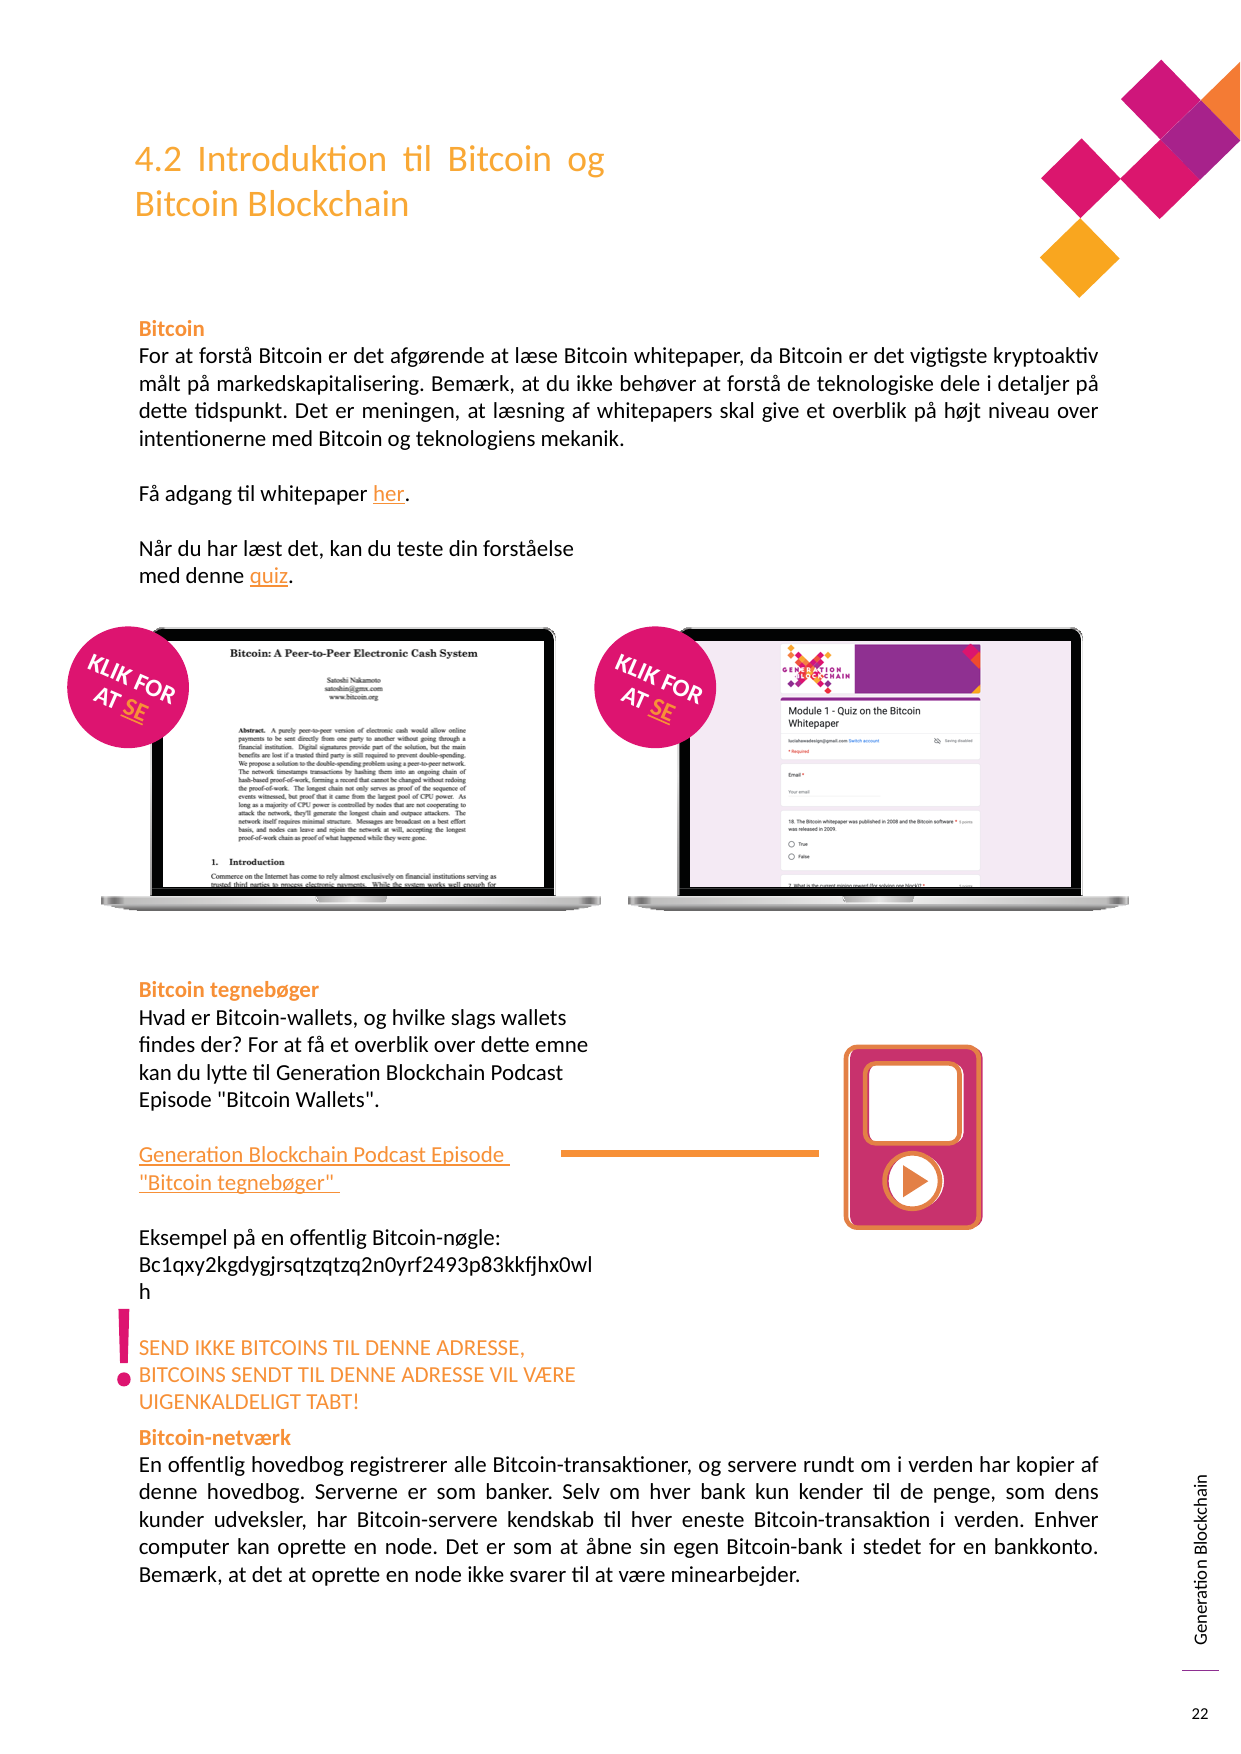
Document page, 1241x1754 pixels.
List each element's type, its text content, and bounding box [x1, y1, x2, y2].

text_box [101, 627, 601, 911]
text_box Bitcoin-netværk En offentlig hovedbog registrerer alle Bitcoin-transaktioner, og servere rundt om i verden har kopier af denne hovedbog. Serverne er som banker. Selv om hver bank kun kender til de penge, som dens kunder udveksler, har Bitcoin-servere kendskab til hver eneste Bitcoin-transaktion i verden. Enhver computer kan oprette en node. Det er som at åbne sin egen Bitcoin-bank i stedet for en bankkonto. Bemærk, at det at oprette en node ikke svarer til at være minearbejder. [123, 1414, 1116, 1727]
slide_number 22 [1169, 1674, 1231, 1751]
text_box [843, 1044, 983, 1230]
text_box 4.2 Introduktion til Bitcoin og Bitcoin Blockchain [119, 126, 620, 205]
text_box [585, 626, 721, 749]
picture [163, 641, 544, 887]
text_box Bitcoin For at forstå Bitcoin er det afgørende at læse Bitcoin whitepaper, da Bitcoin er det vigtigste kryptoaktiv målt på markedskapitalisering. Bemærk, at du ikke behøver at forstå de teknologiske dele i detaljer på dette tidspunkt. Det er meningen, at læsning af whitepapers skal give et overblik på højt niveau over intentionerne med Bitcoin og teknologiens mekanik. Få adgang til whitepaper her. Når du har læst det, kan du teste din forståelse med denne quiz. [123, 305, 1116, 618]
picture [690, 641, 1071, 887]
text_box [628, 627, 1129, 911]
text_box [117, 1372, 131, 1387]
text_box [58, 626, 194, 749]
text_box Bitcoin tegnebøger Hvad er Bitcoin-wallets, og hvilke slags wallets findes der? For at få et overblik over dette emne kan du lytte til Generation Blockchain Podcast Episode "Bitcoin Wallets". Generation Blockchain Podcast Episode "Bitcoin tegnebøger" Eksempel på en offentlig Bitcoin-nøgle: Bc1qxy2kgdygjrsqtzqtzq2n0yrf2493p83kkfjhx0wlh SEND IKKE BITCOINS TIL DENNE ADRESSE, BITCOINS SENDT TIL DENNE ADRESSE VIL VÆRE UIGENKALDELIGT TABT! [123, 967, 621, 1397]
text_box [118, 1308, 130, 1364]
